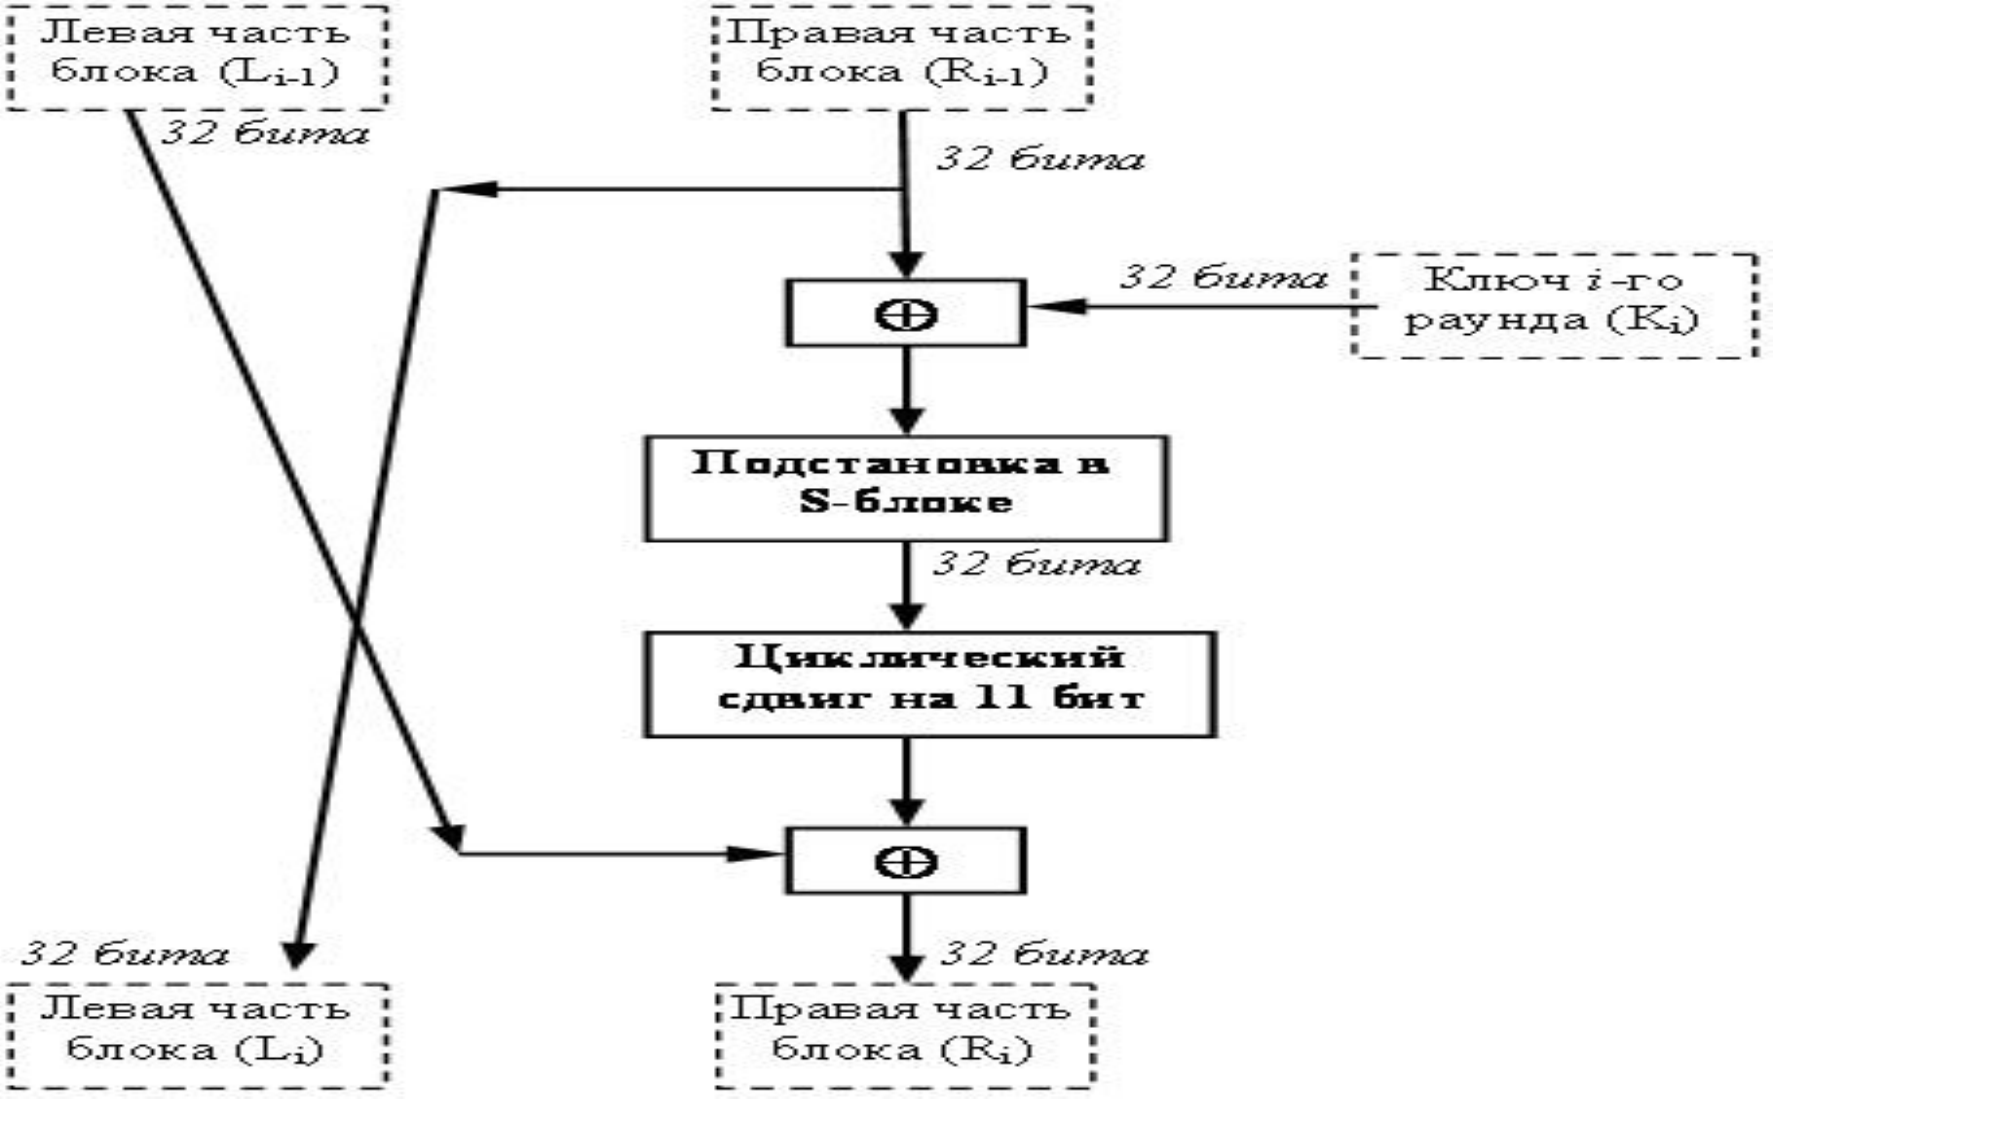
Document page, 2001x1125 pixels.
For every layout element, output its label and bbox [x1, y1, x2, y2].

picture [0, 0, 1773, 1099]
